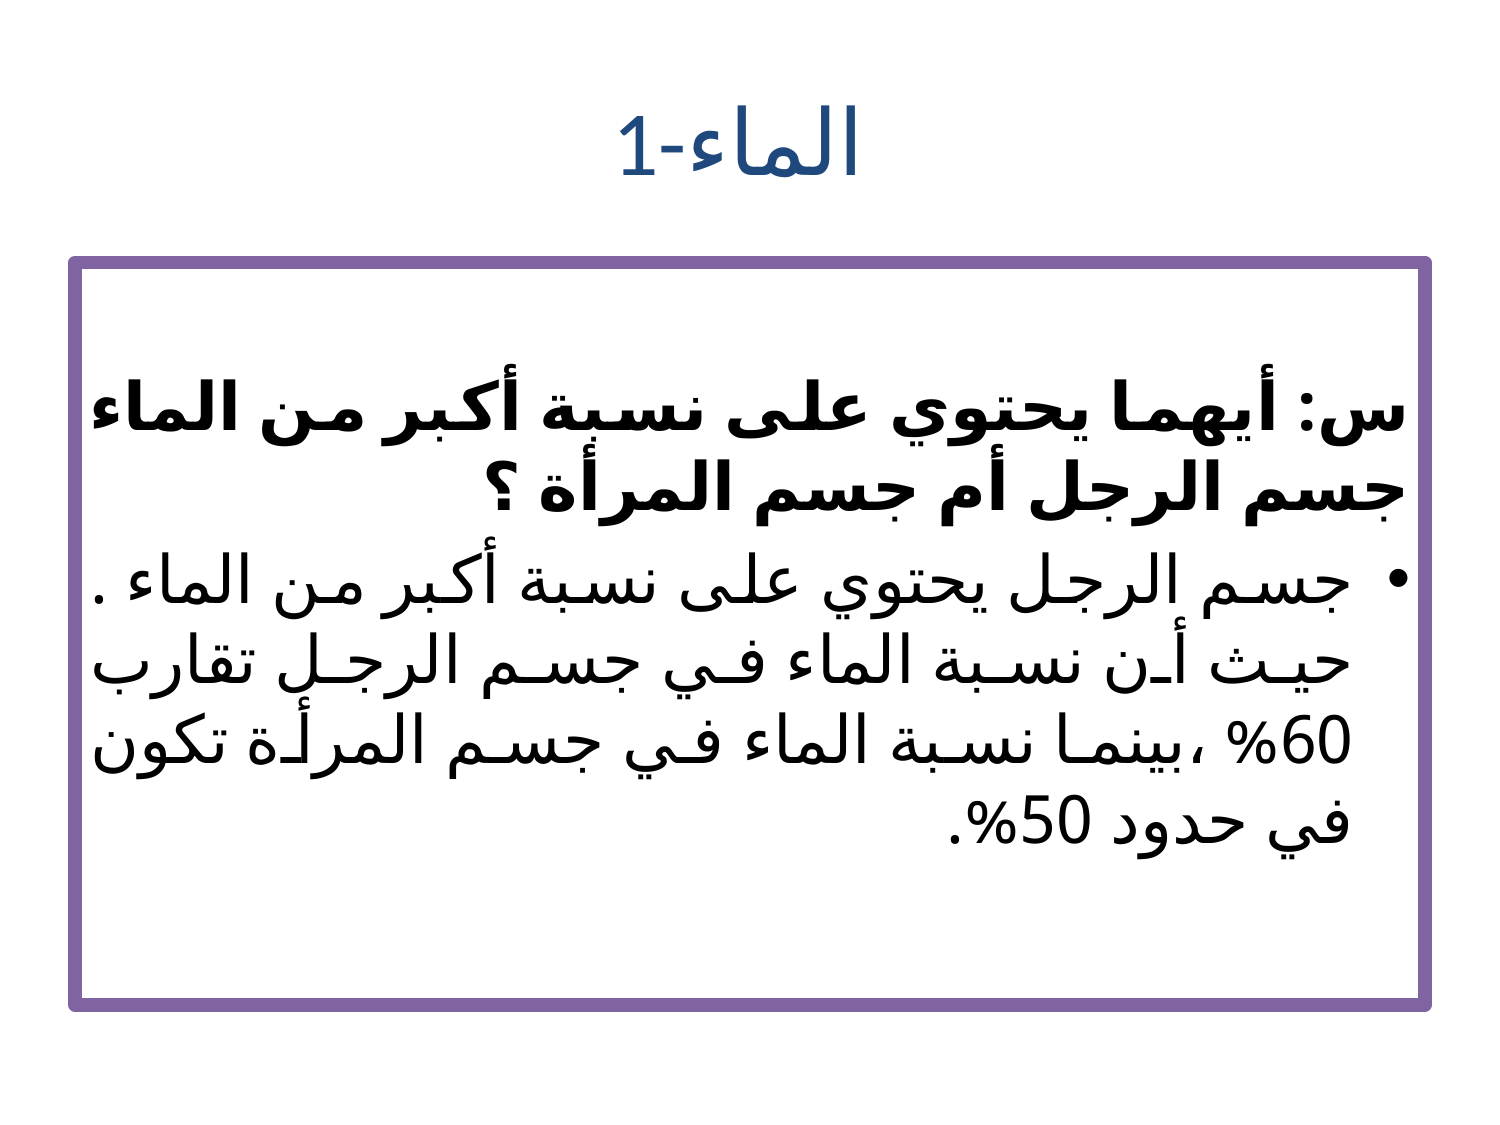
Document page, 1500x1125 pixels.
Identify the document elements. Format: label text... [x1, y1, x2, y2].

title 1-الماء [75, 45, 1425, 233]
list س: أيهما يحتوي على نسبة أكبر من الماء جسم الرجل أم جسم المرأة ؟ جسم الرجل يحتوي على نسبة أكبر من الماء . حيث أن نسبة الماء في جسم الرجل تقارب 60% ،بينما نسبة الماء في جسم المرأة تكون في حدود 50%. [75, 262, 1425, 1005]
